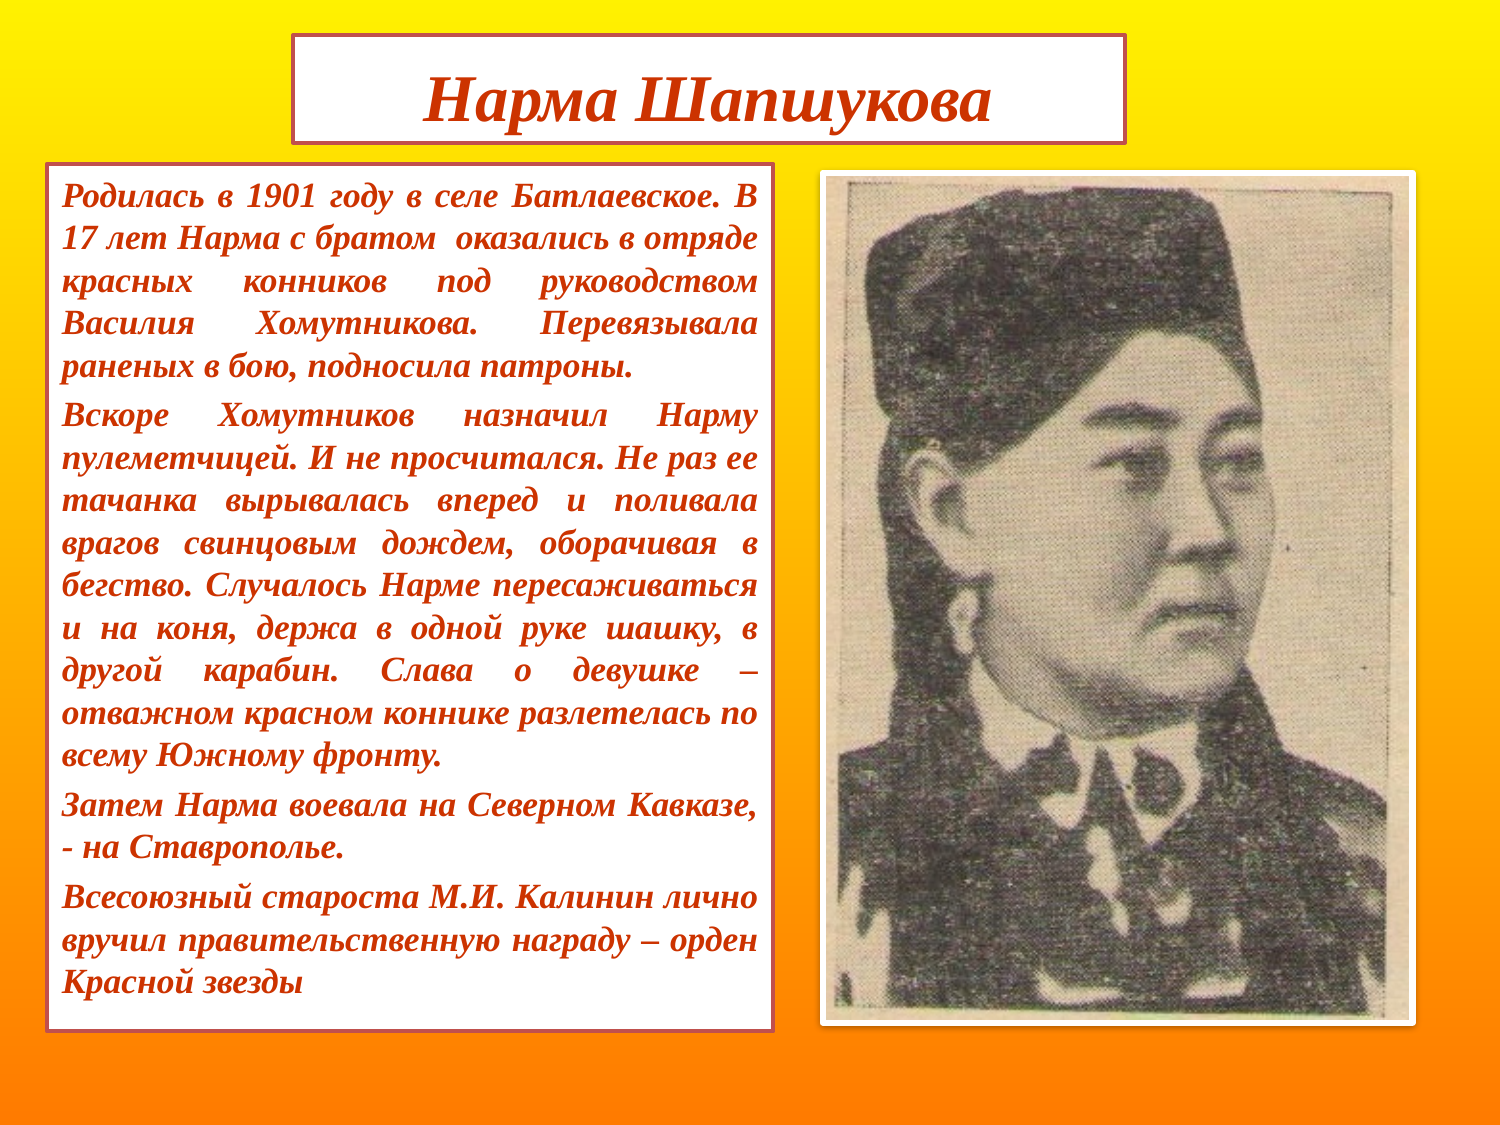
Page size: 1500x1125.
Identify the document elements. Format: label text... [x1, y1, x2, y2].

list Родилась в 1901 году в селе Батлаевское. В 17 лет Нарма с братом оказались в отряде красных конников под руководством Василия Хомутникова. Перевязывала раненых в бою, подносила патроны. Вскоре Хомутников назначил Нарму пулеметчицей. И не просчитался. Не раз ее тачанка вырывалась вперед и поливала врагов свинцовым дождем, оборачивая в бегство. Случалось Нарме пересаживаться и на коня, держа в одной руке шашку, в другой карабин. Слава о девушке – отважном красном коннике разлетелась по всему Южному фронту. Затем Нарма воевала на Северном Кавказе, - на Ставрополье. Всесоюзный староста М.И. Калинин лично вручил правительственную награду – орден Красной звезды [45, 162, 775, 1033]
title Нарма Шапшукова [291, 33, 1127, 145]
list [825, 175, 1410, 1020]
